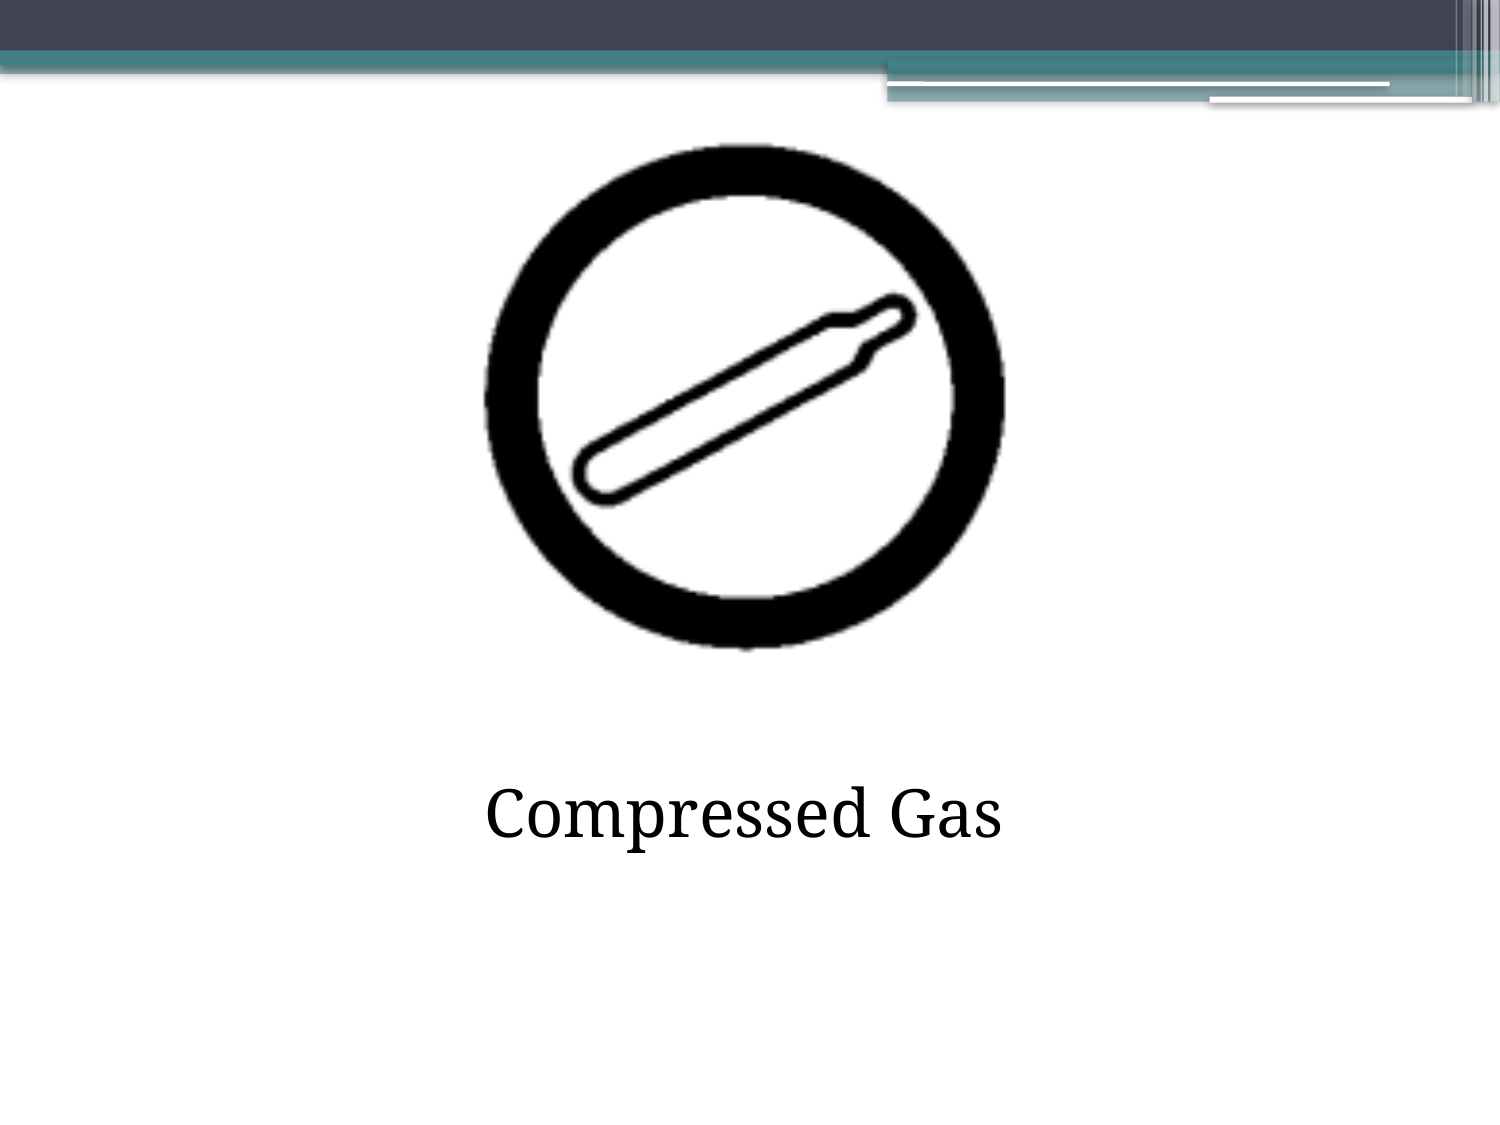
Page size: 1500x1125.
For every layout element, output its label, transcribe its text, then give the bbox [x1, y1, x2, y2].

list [478, 136, 1011, 658]
text_box Compressed Gas [159, 763, 1329, 858]
